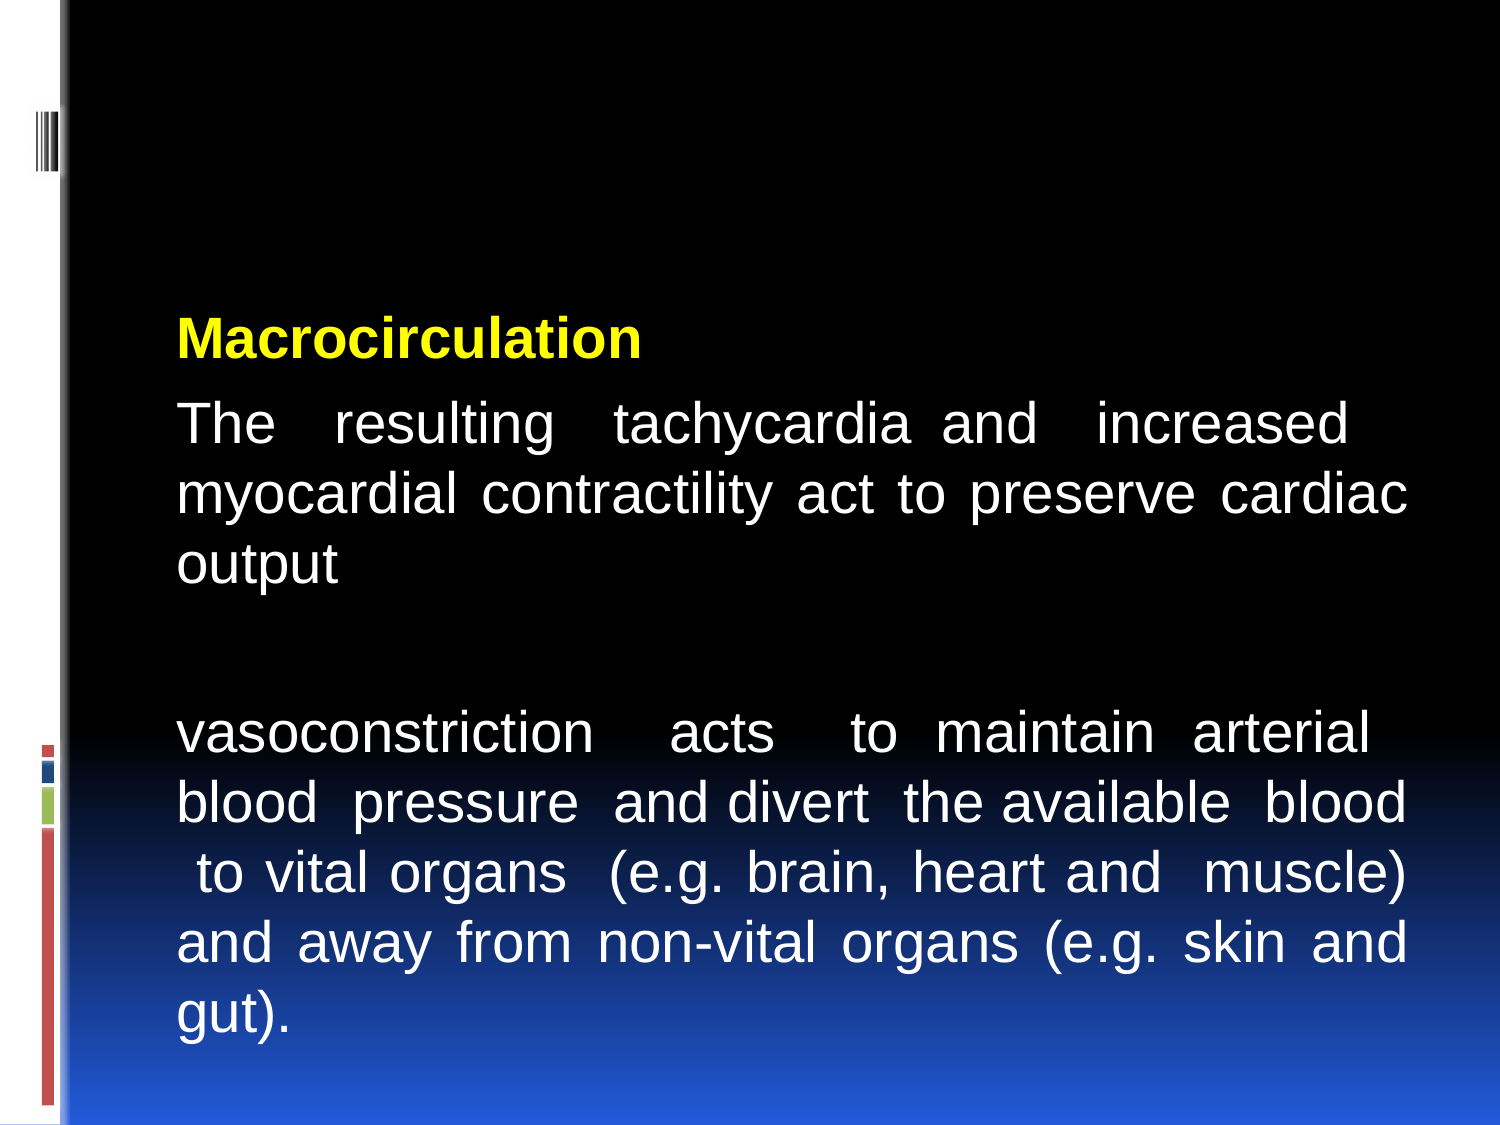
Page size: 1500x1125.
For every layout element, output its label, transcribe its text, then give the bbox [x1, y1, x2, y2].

list Macrocirculation The resulting tachycardia and increased myocardial contractility act to preserve cardiac output vasoconstriction acts to maintain arterial blood pressure and divert the available blood to vital organs (e.g. brain, heart and muscle) and away from non-vital organs (e.g. skin and gut). [149, 292, 1426, 1043]
